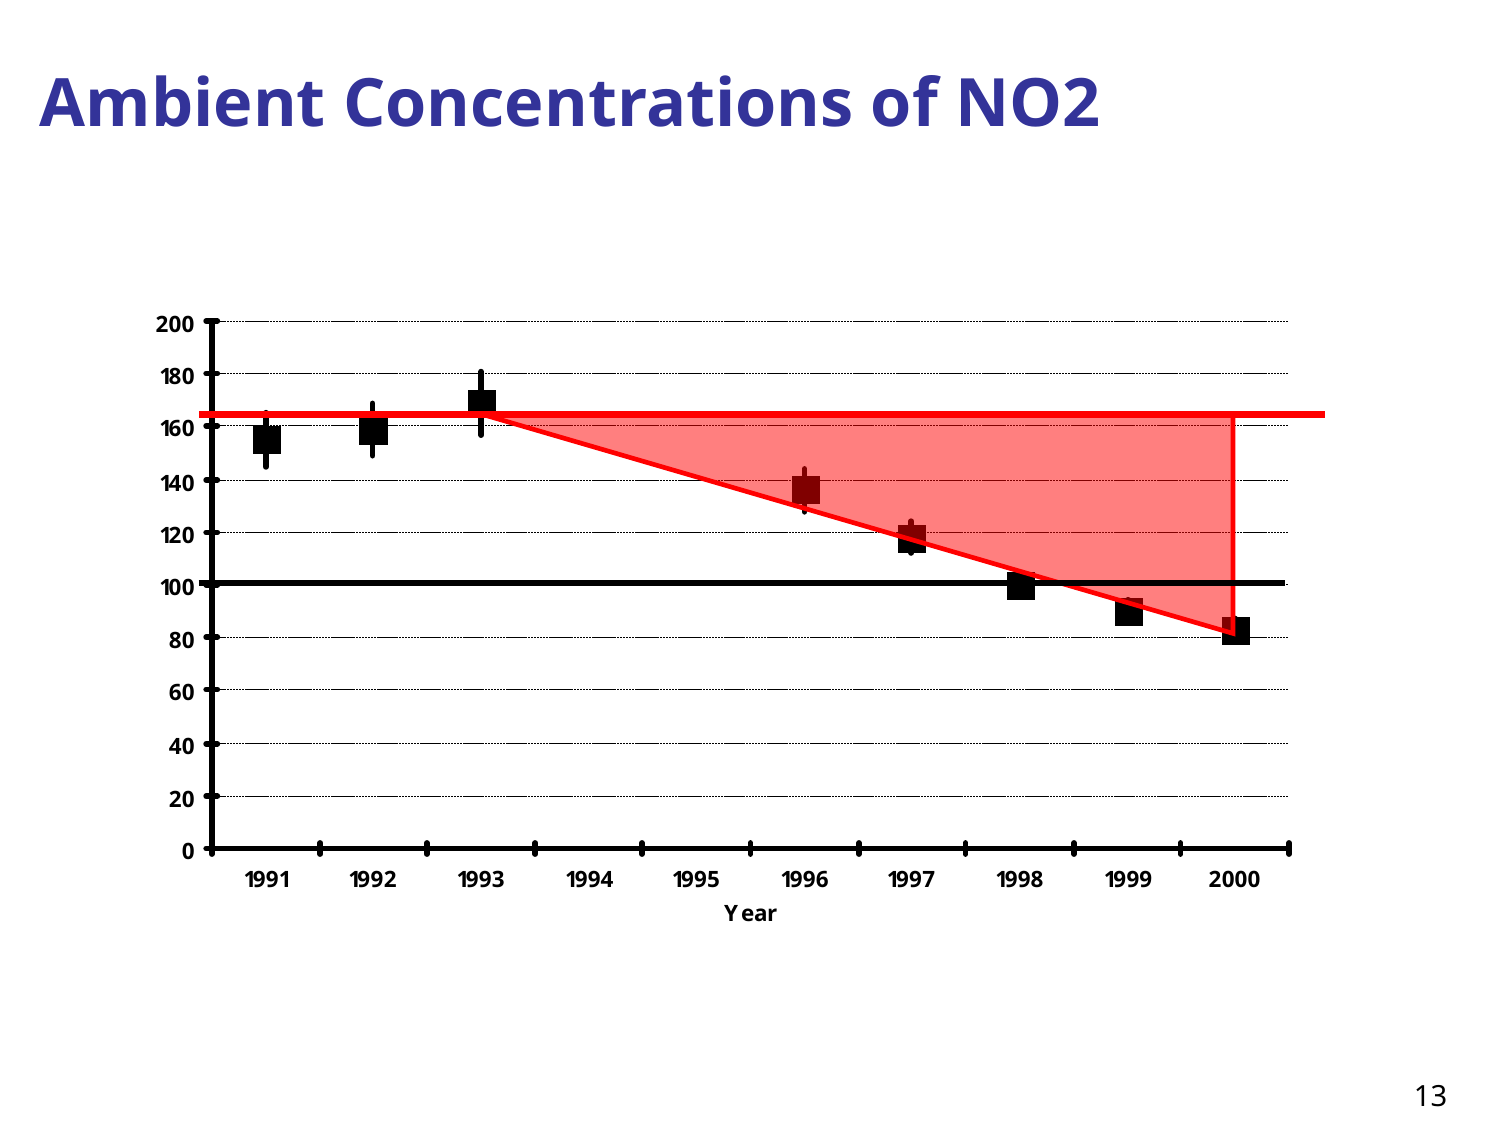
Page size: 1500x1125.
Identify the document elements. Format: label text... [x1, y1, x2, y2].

title Ambient Concentrations of NO2 [24, 24, 1463, 176]
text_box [87, 249, 1338, 965]
slide_number 13 [1149, 1049, 1463, 1125]
